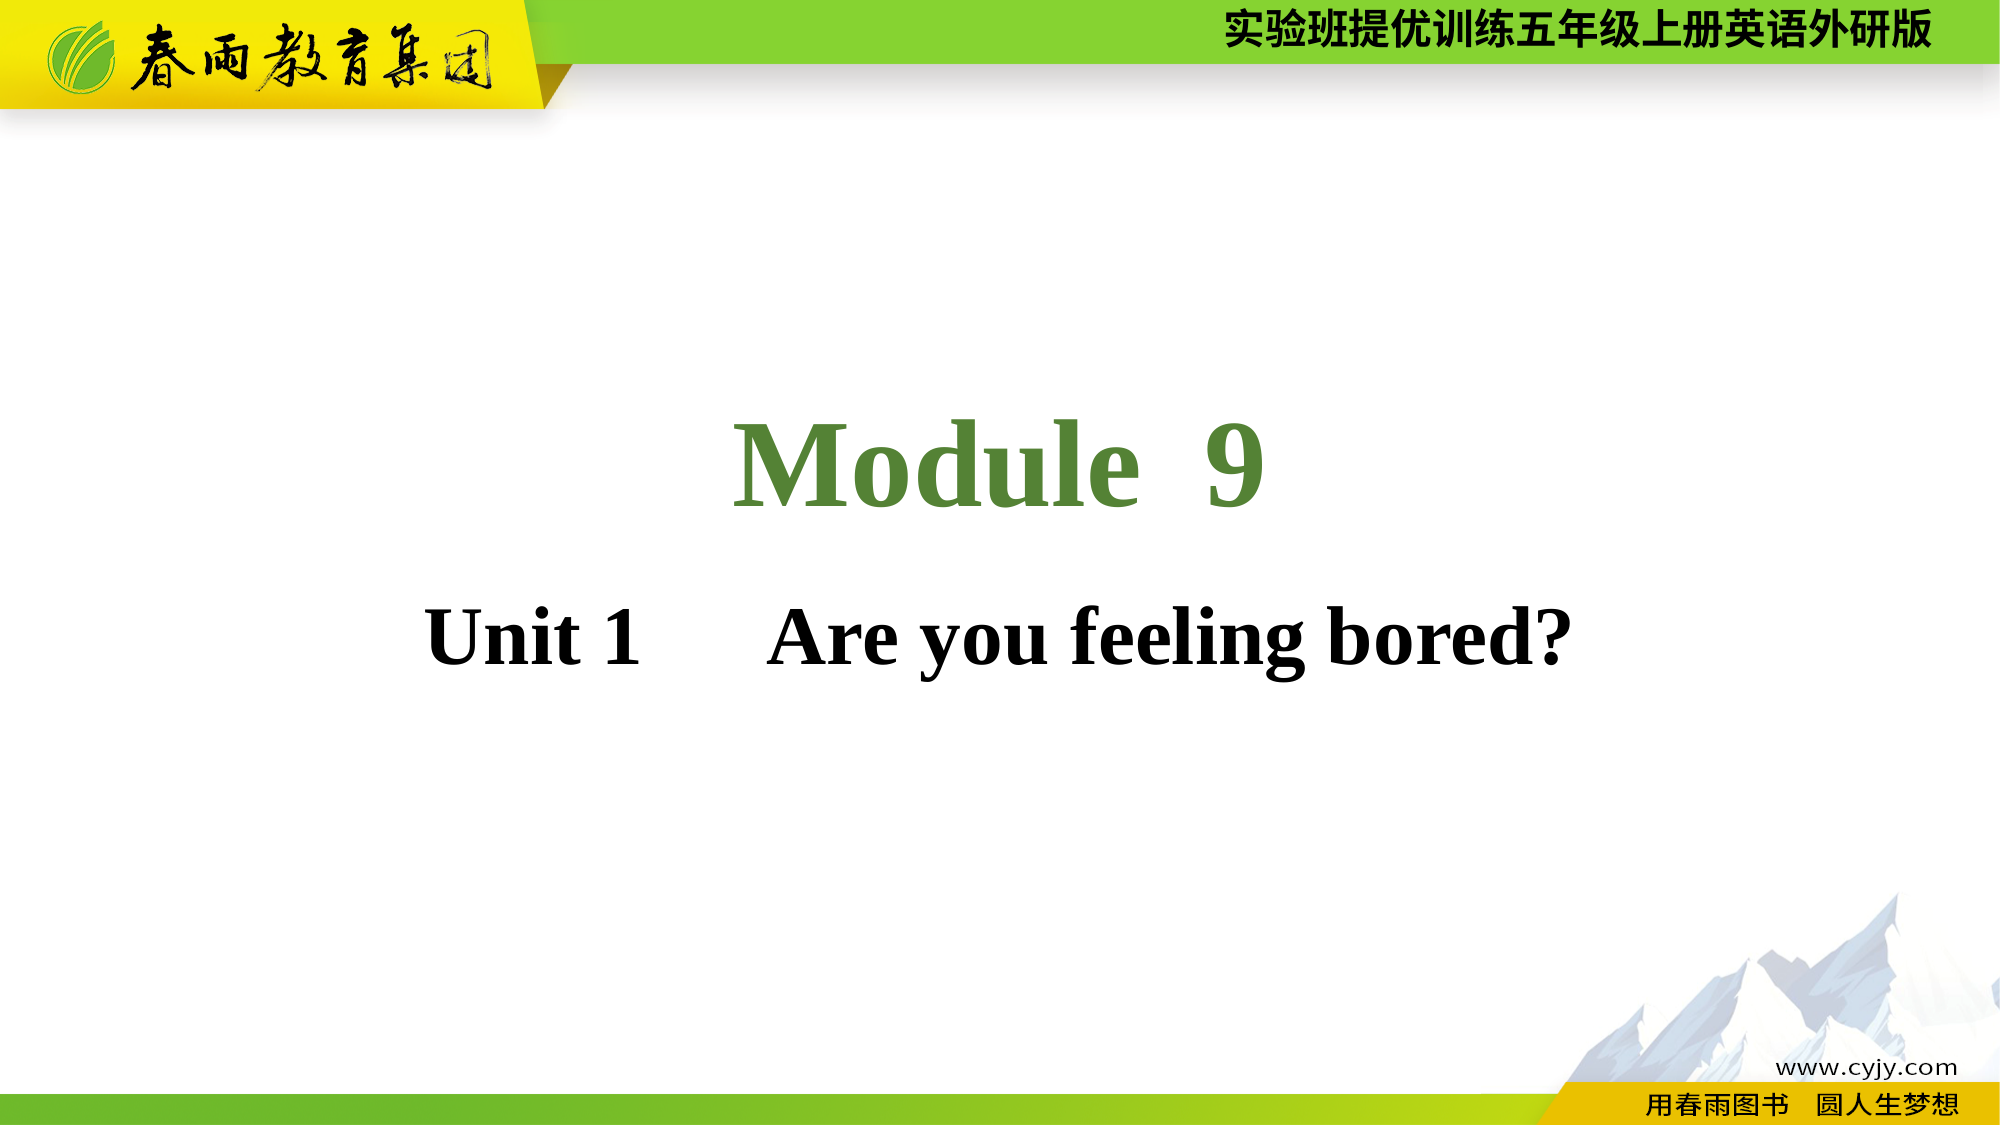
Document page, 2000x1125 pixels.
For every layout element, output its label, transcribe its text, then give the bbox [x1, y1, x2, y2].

picture [0, 0, 2000, 298]
picture [0, 689, 2000, 1125]
text_box Module 9 Unit 1 Are you feeling bored? [0, 298, 2000, 689]
